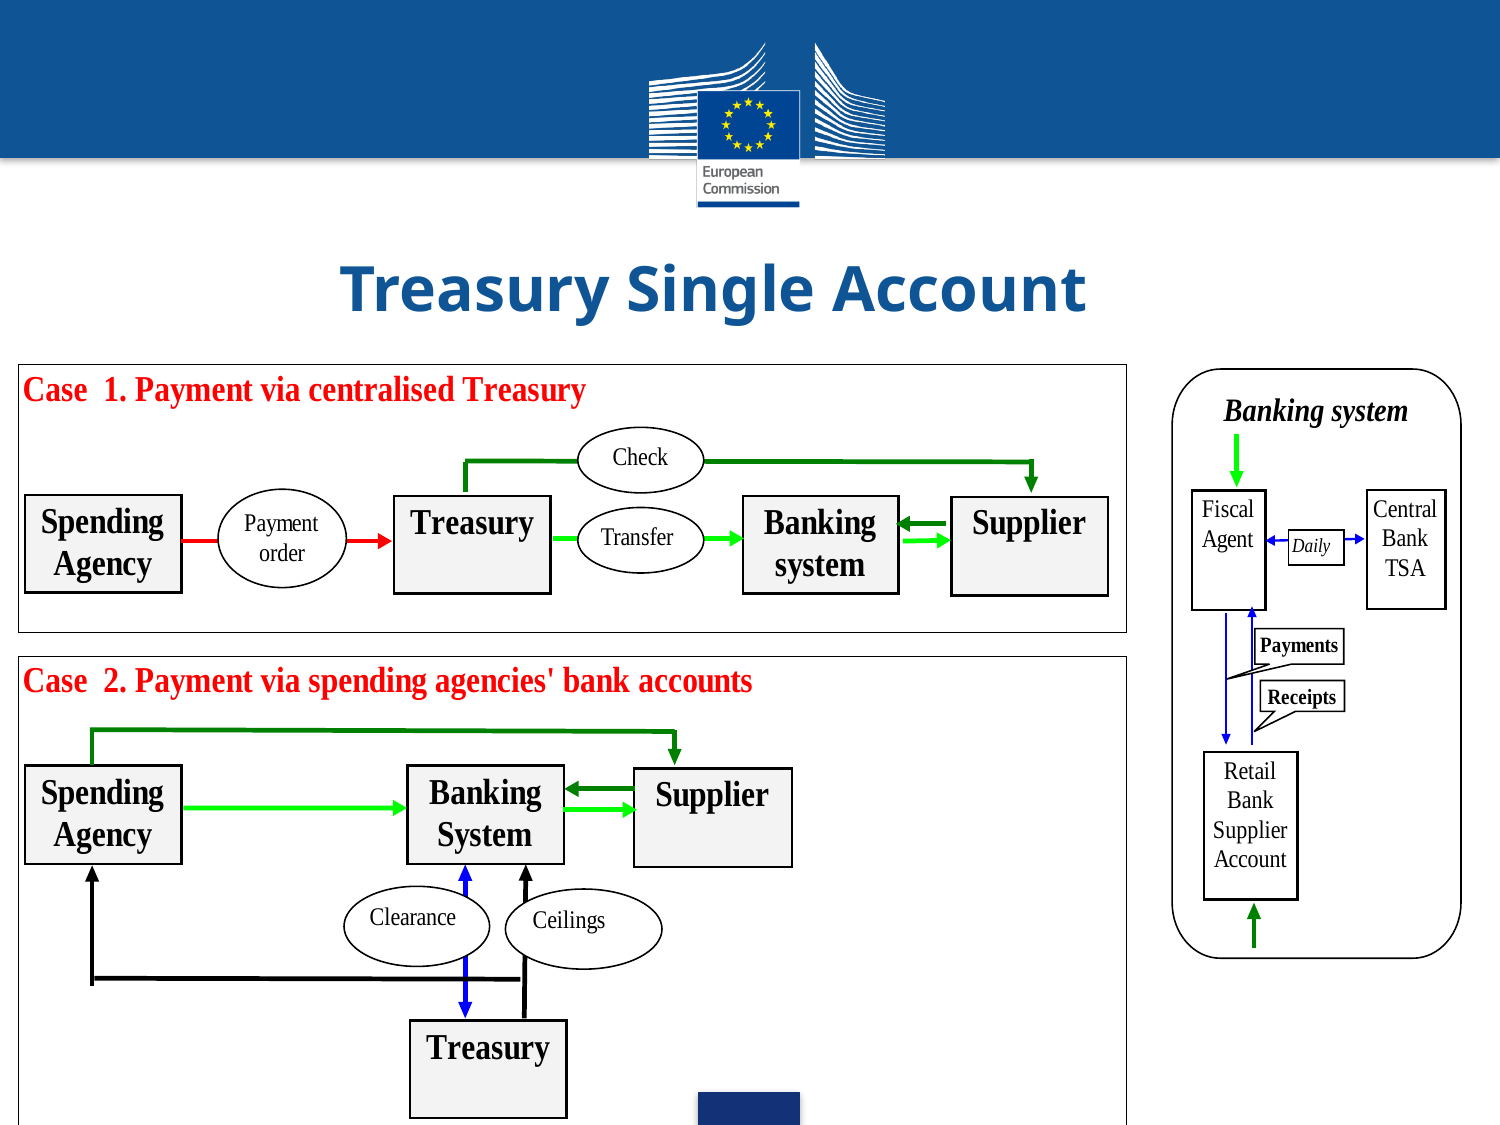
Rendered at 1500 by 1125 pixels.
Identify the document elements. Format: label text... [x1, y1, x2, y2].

picture [649, 42, 885, 208]
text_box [6, 349, 1483, 1125]
title Treasury Single Account [46, 209, 1398, 348]
